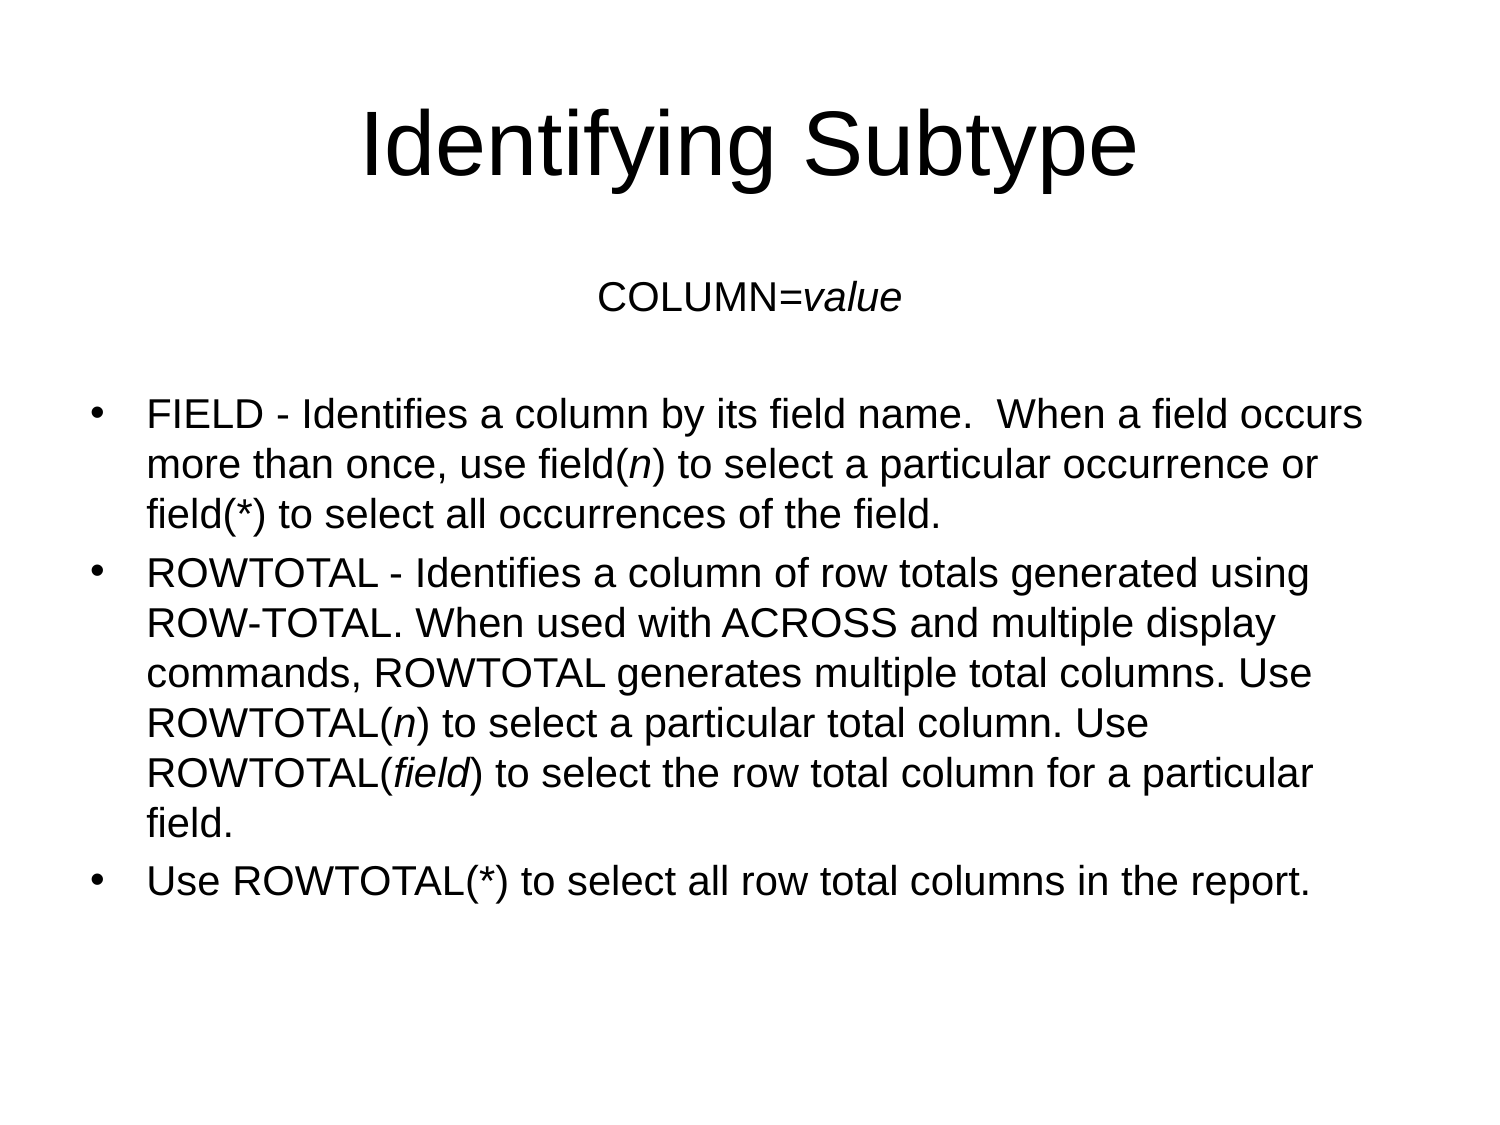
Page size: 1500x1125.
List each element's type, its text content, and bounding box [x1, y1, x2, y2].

title Identifying Subtype [75, 45, 1425, 233]
list COLUMN=value FIELD - Identifies a column by its field name. When a field occurs more than once, use field(n) to select a particular occurrence or field(*) to select all occurrences of the field. ROWTOTAL - Identifies a column of row totals generated using ROW-TOTAL. When used with ACROSS and multiple display commands, ROWTOTAL generates multiple total columns. Use ROWTOTAL(n) to select a particular total column. Use ROWTOTAL(field) to select the row total column for a particular field. Use ROWTOTAL(*) to select all row total columns in the report. [75, 262, 1425, 1005]
